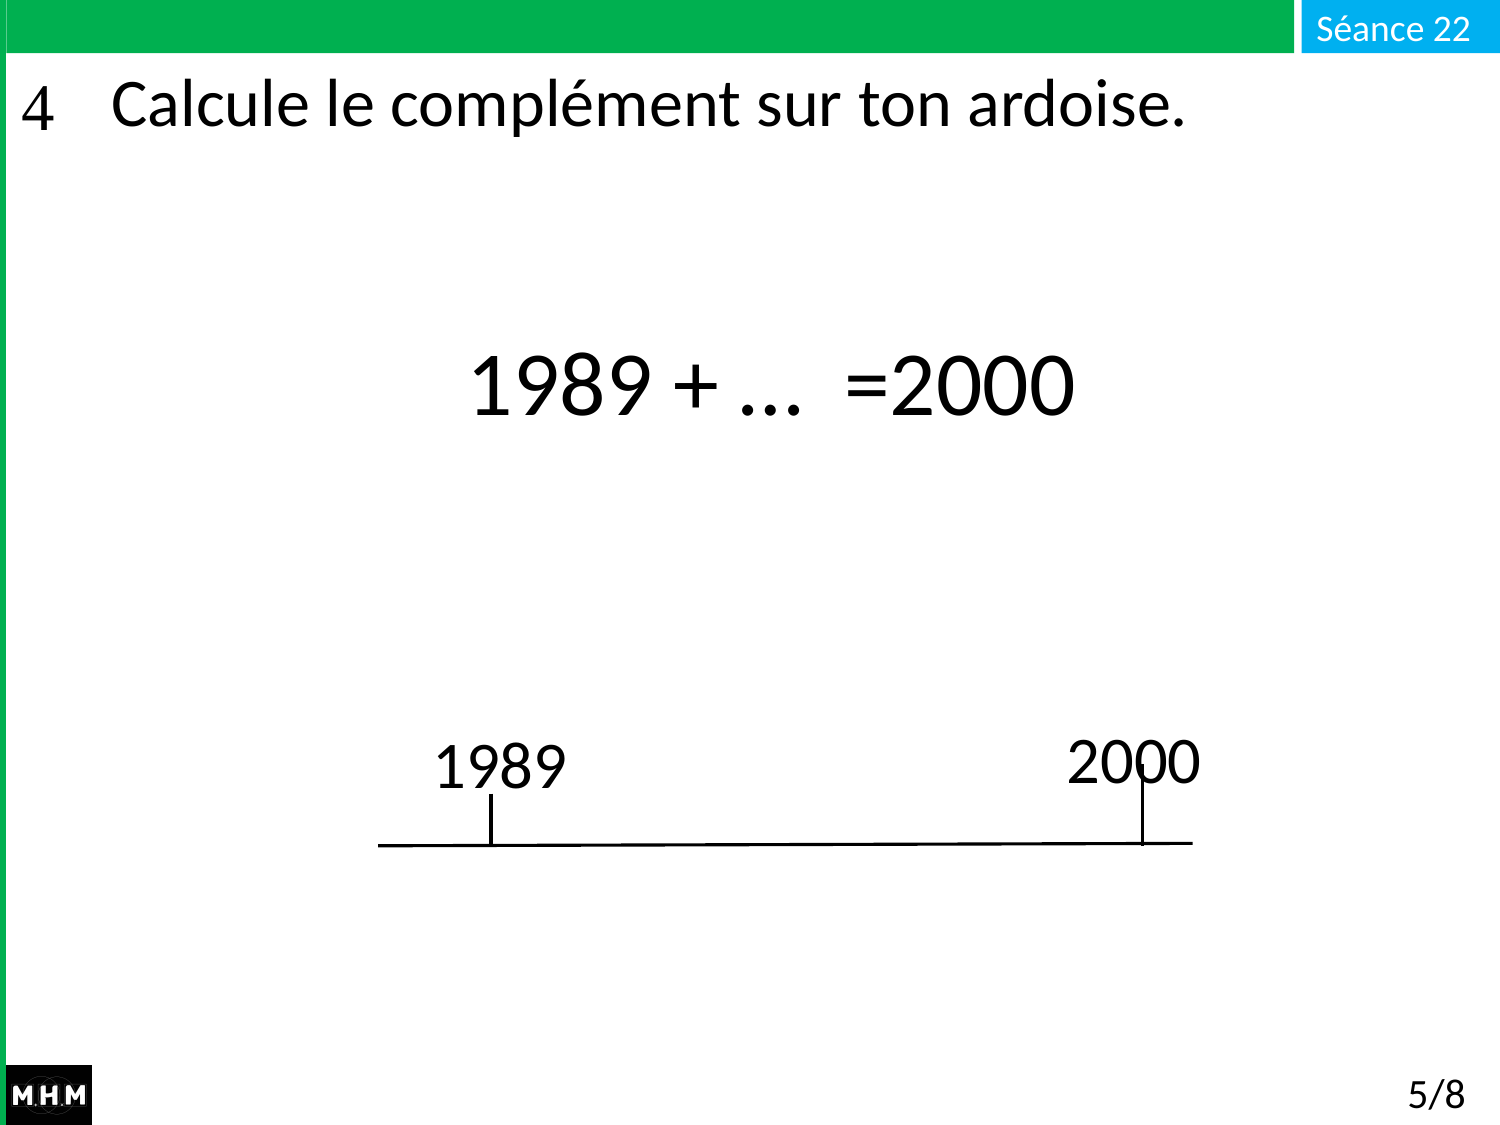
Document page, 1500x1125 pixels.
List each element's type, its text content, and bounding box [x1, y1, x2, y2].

text_box 1989 + … =2000 [413, 316, 1110, 442]
picture [6, 1065, 92, 1125]
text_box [378, 709, 1234, 847]
title Calcule le complément sur ton ardoise. [96, 60, 1391, 150]
list 5/8 [1373, 1064, 1500, 1125]
